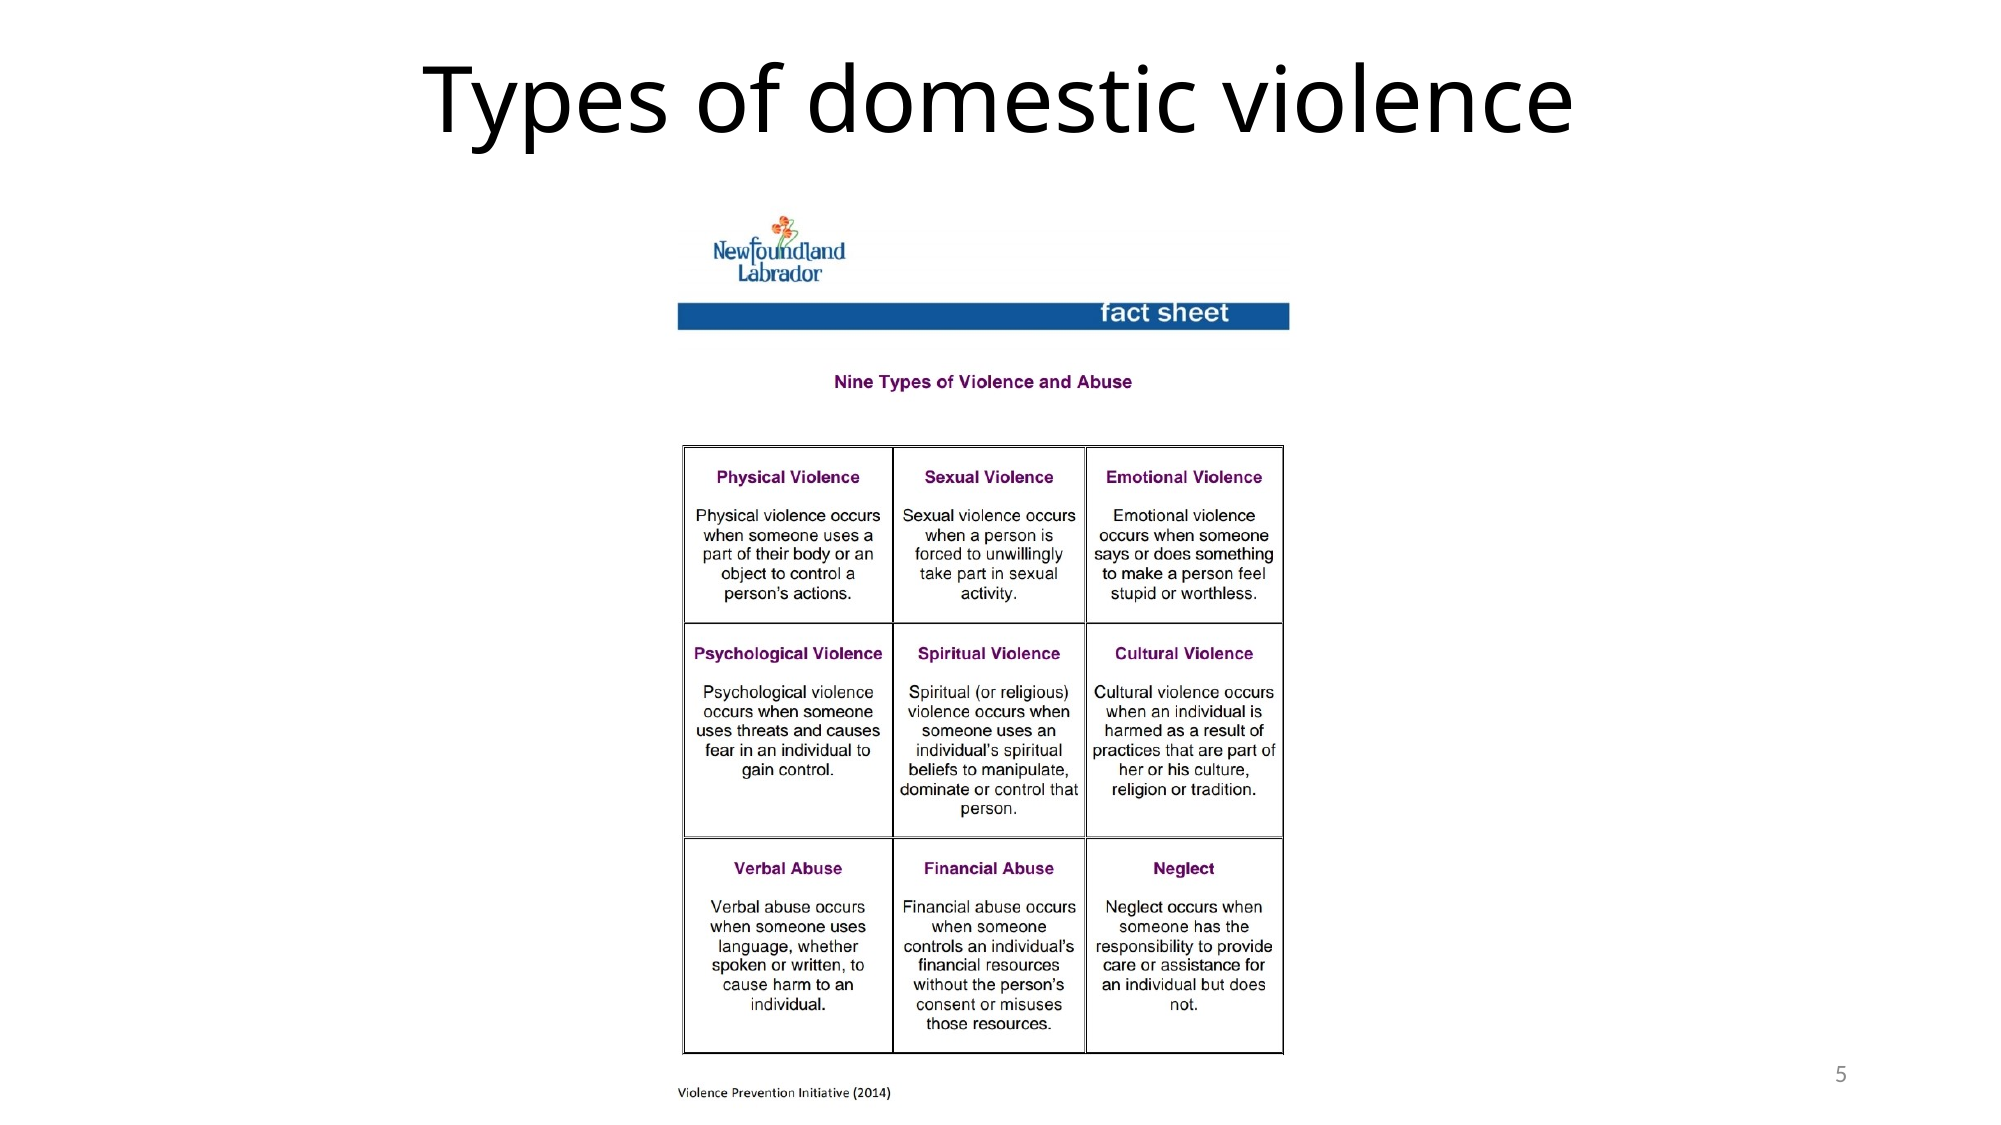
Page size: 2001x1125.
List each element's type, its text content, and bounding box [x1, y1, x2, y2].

slide_number 5 [1412, 1042, 1863, 1103]
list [586, 140, 1375, 1125]
title Types of domestic violence [137, 12, 1863, 193]
